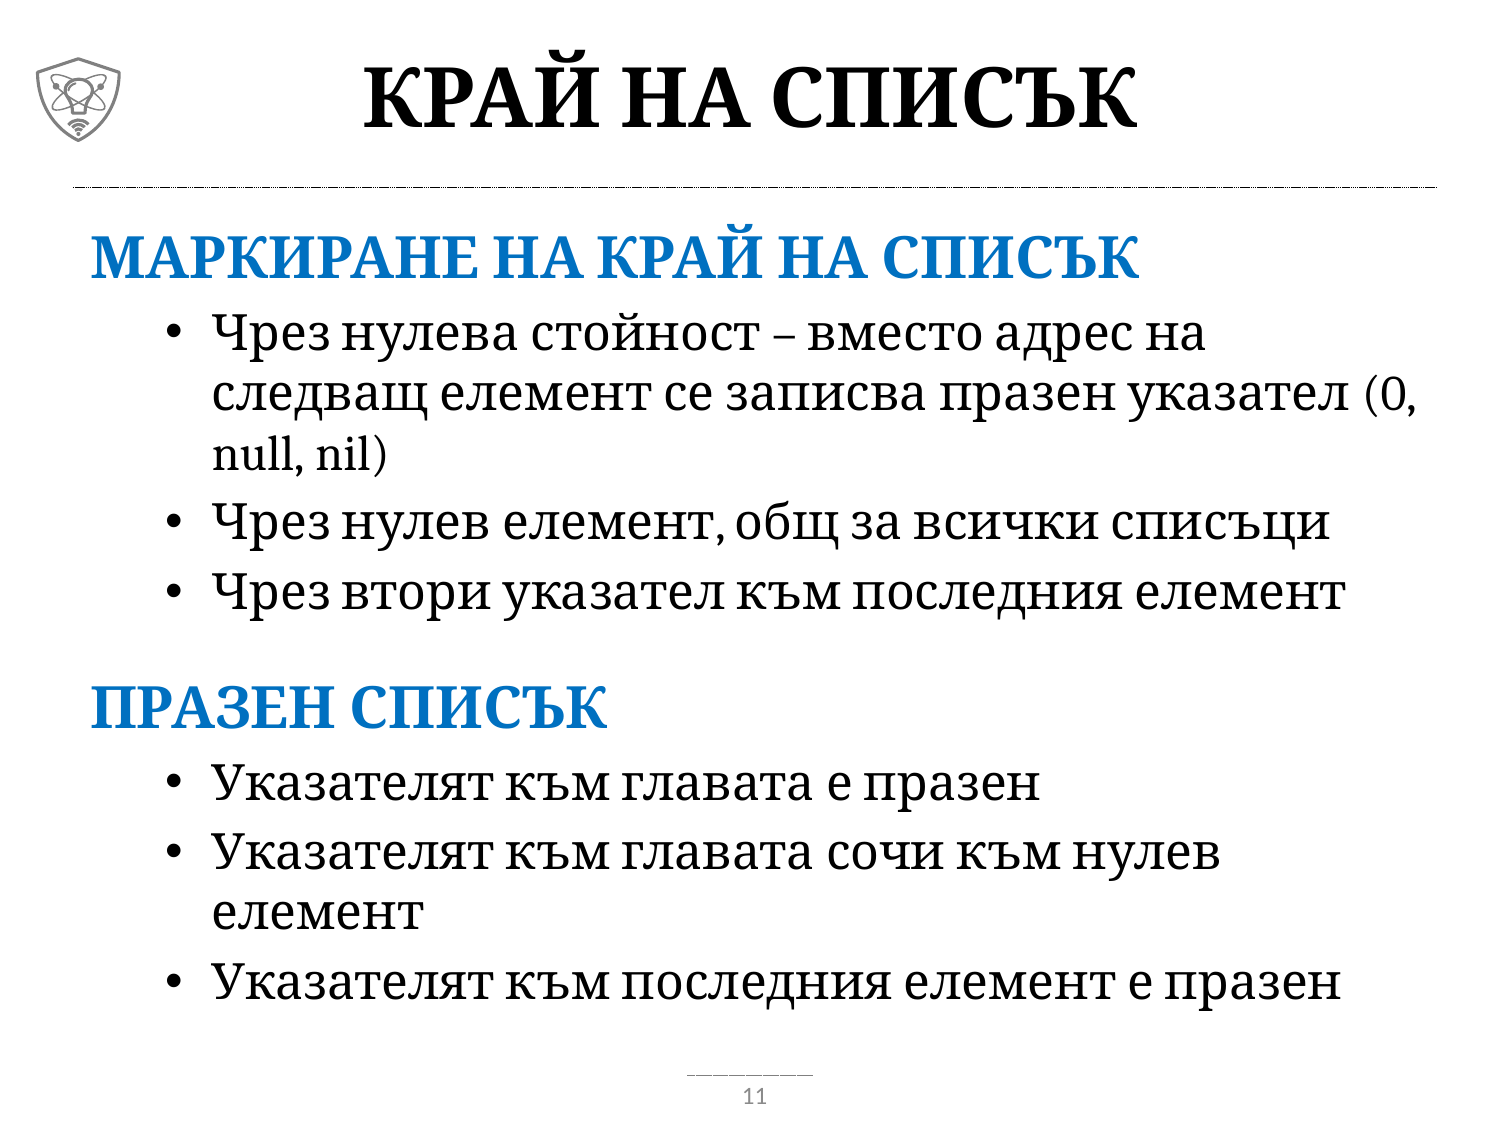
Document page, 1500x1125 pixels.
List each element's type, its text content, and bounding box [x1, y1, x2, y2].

list Маркиране на край на списък Чрез нулева стойност – вместо адрес на следващ елемент се записва празен указател (0, null, nil) Чрез нулев елемент, общ за всички списъци Чрез втори указател към последния елемент Празен списък Указателят към главата е празен Указателят към главата сочи към нулев елемент Указателят към последния елемент е празен [75, 212, 1450, 1063]
slide_number 11 [579, 1065, 930, 1125]
title Край на списък [0, 0, 1500, 188]
